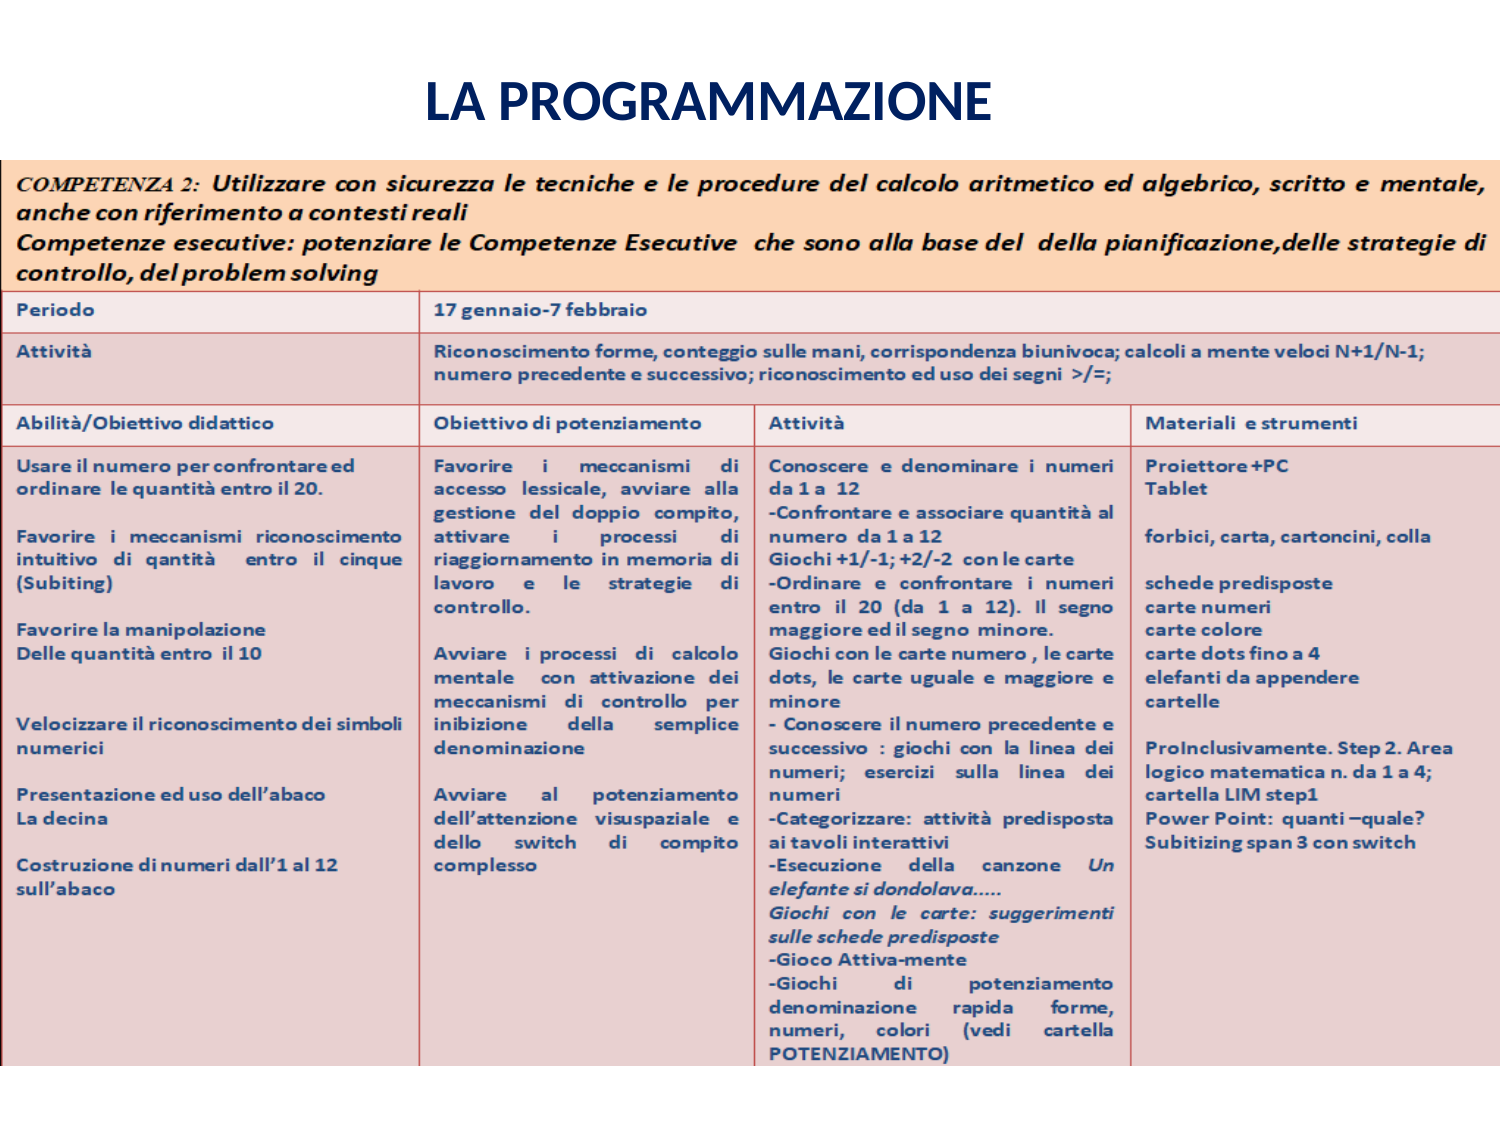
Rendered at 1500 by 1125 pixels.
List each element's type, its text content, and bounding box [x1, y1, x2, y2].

text_box LA PROGRAMMAZIONE [410, 54, 1009, 140]
picture [0, 160, 1500, 1067]
